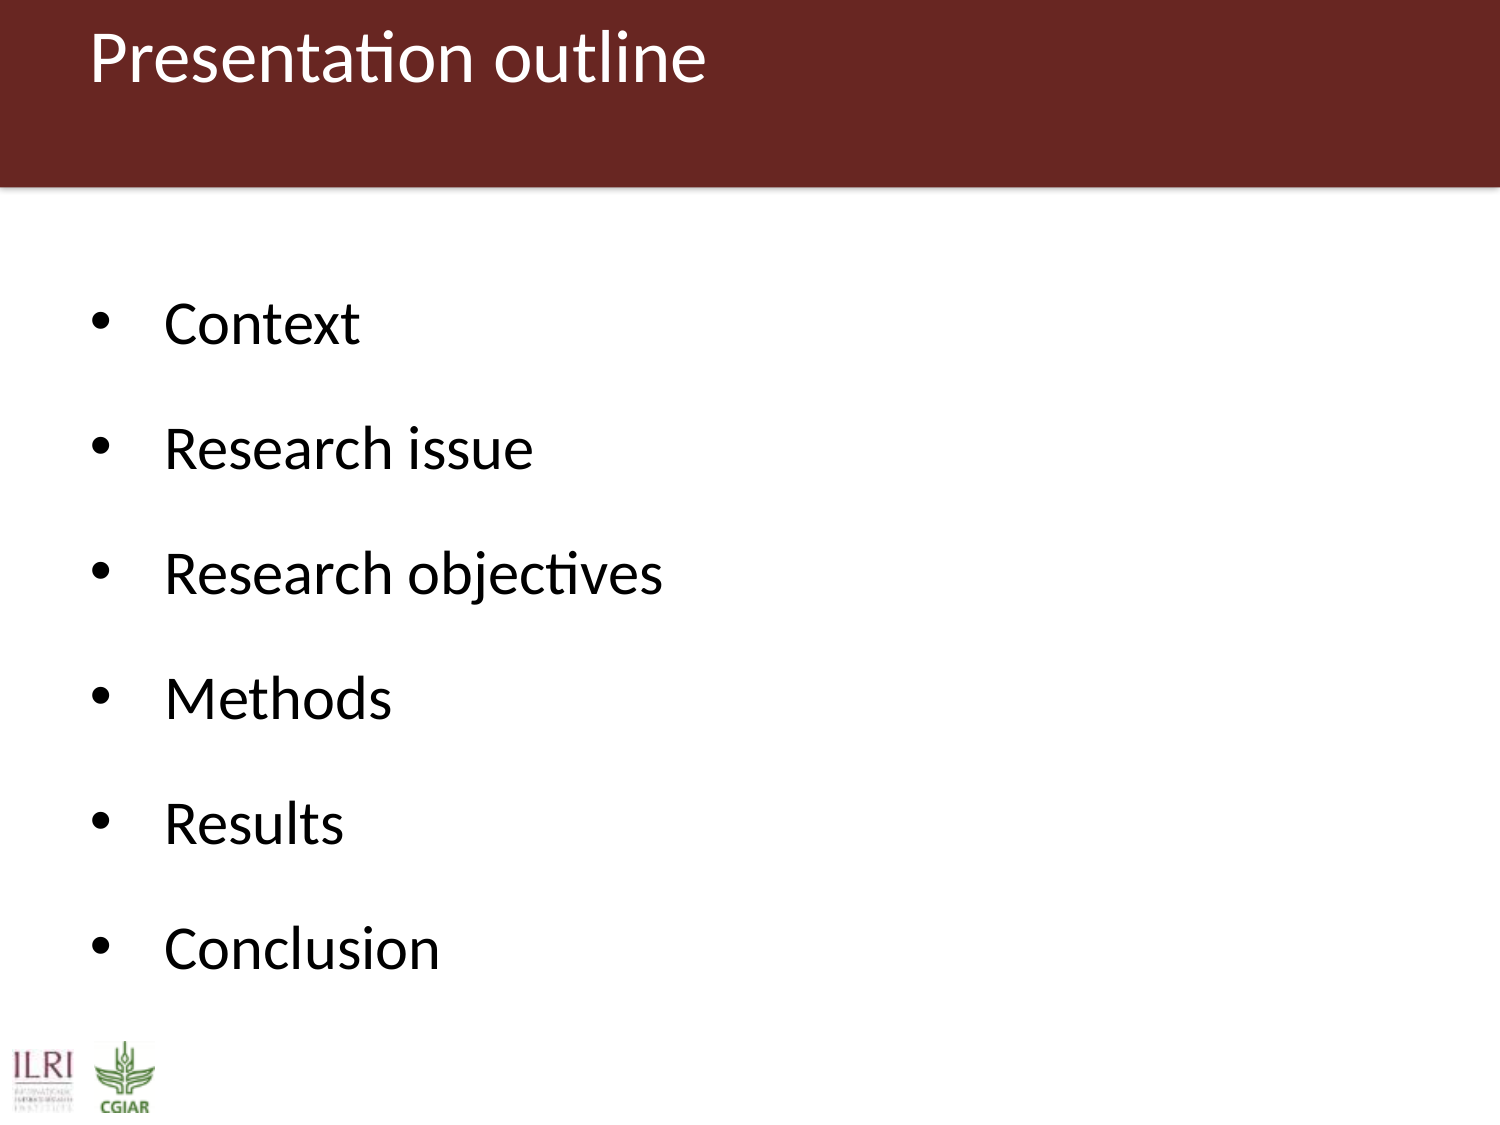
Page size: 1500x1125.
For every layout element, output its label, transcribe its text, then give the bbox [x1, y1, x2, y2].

picture [94, 1041, 155, 1113]
list Context Research issue Research objectives Methods Results Conclusion [75, 275, 1425, 1025]
picture [12, 1049, 74, 1113]
title Presentation outline [75, 0, 1425, 188]
